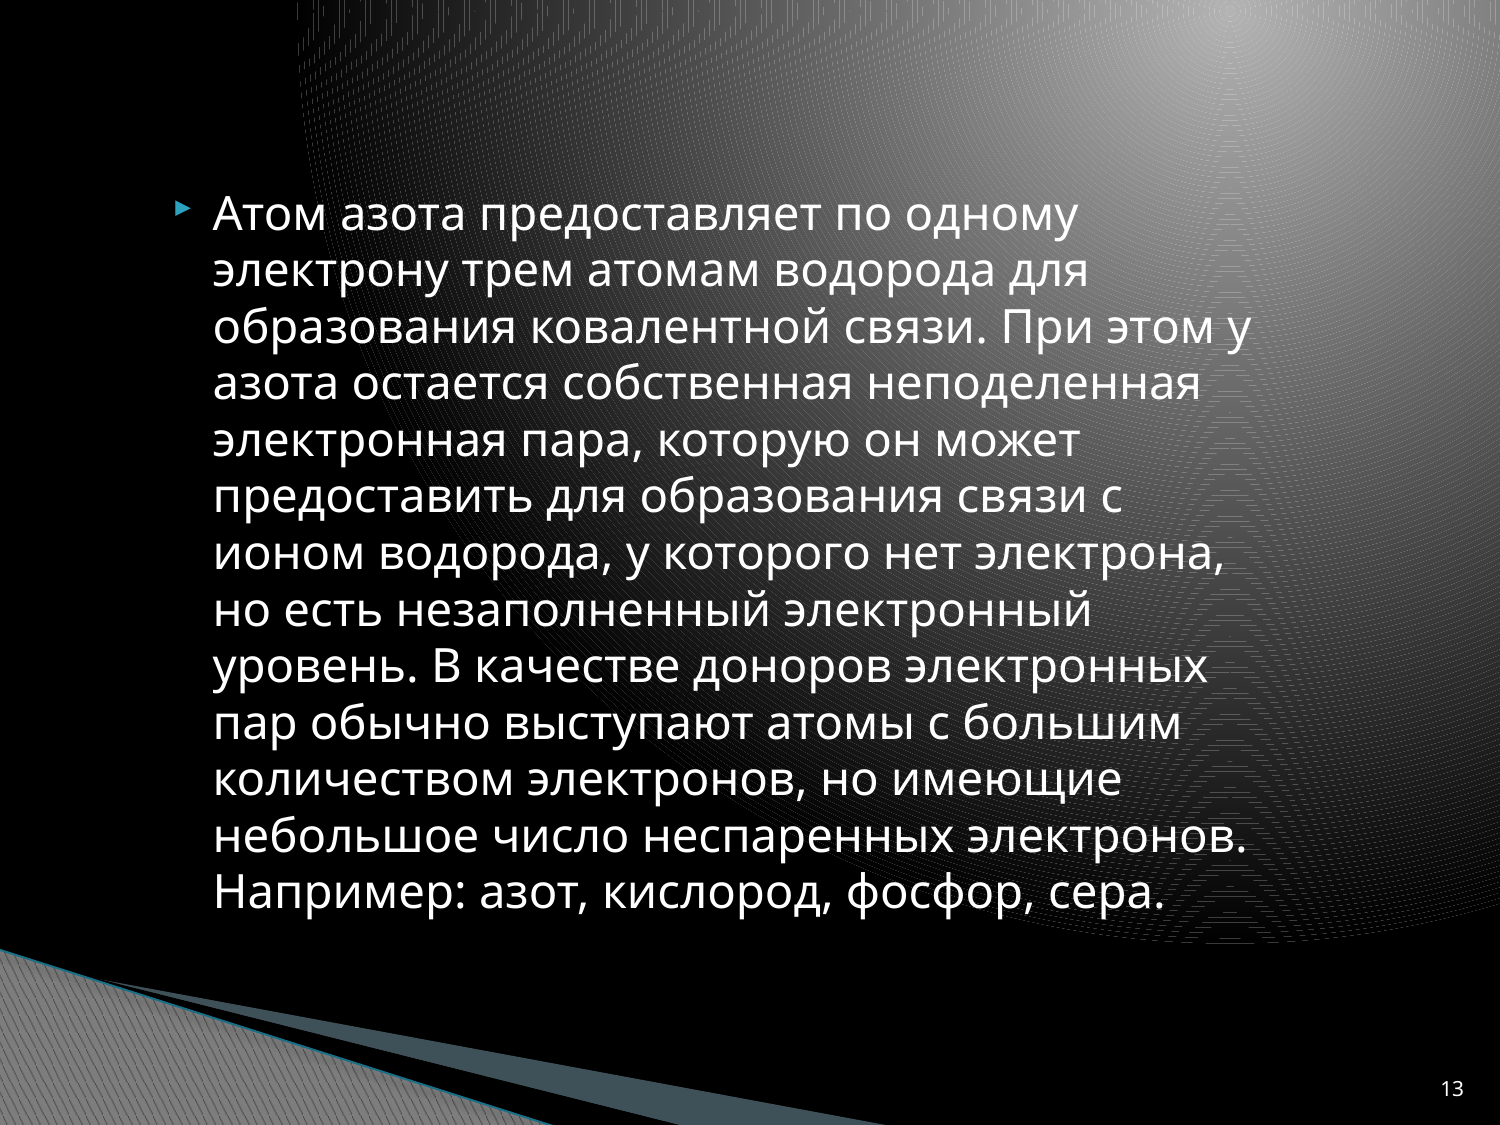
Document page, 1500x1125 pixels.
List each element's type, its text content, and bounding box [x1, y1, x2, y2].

picture [0, 952, 543, 1125]
slide_number 13 [1418, 1051, 1479, 1112]
list Атом азота предоставляет по одному электрону трем атомам водорода для образования ковалентной связи. При этом у азота остается собственная неподеленная электронная пара, которую он может предоставить для образования связи с ионом водорода, у которого нет электрона, но есть незаполненный электронный уровень. В качестве доноров электронных пар обычно выступают атомы с большим количеством электронов, но имеющие небольшое число неспаренных электронов. Например: азот, кислород, фосфор, сера. [140, 175, 1301, 931]
